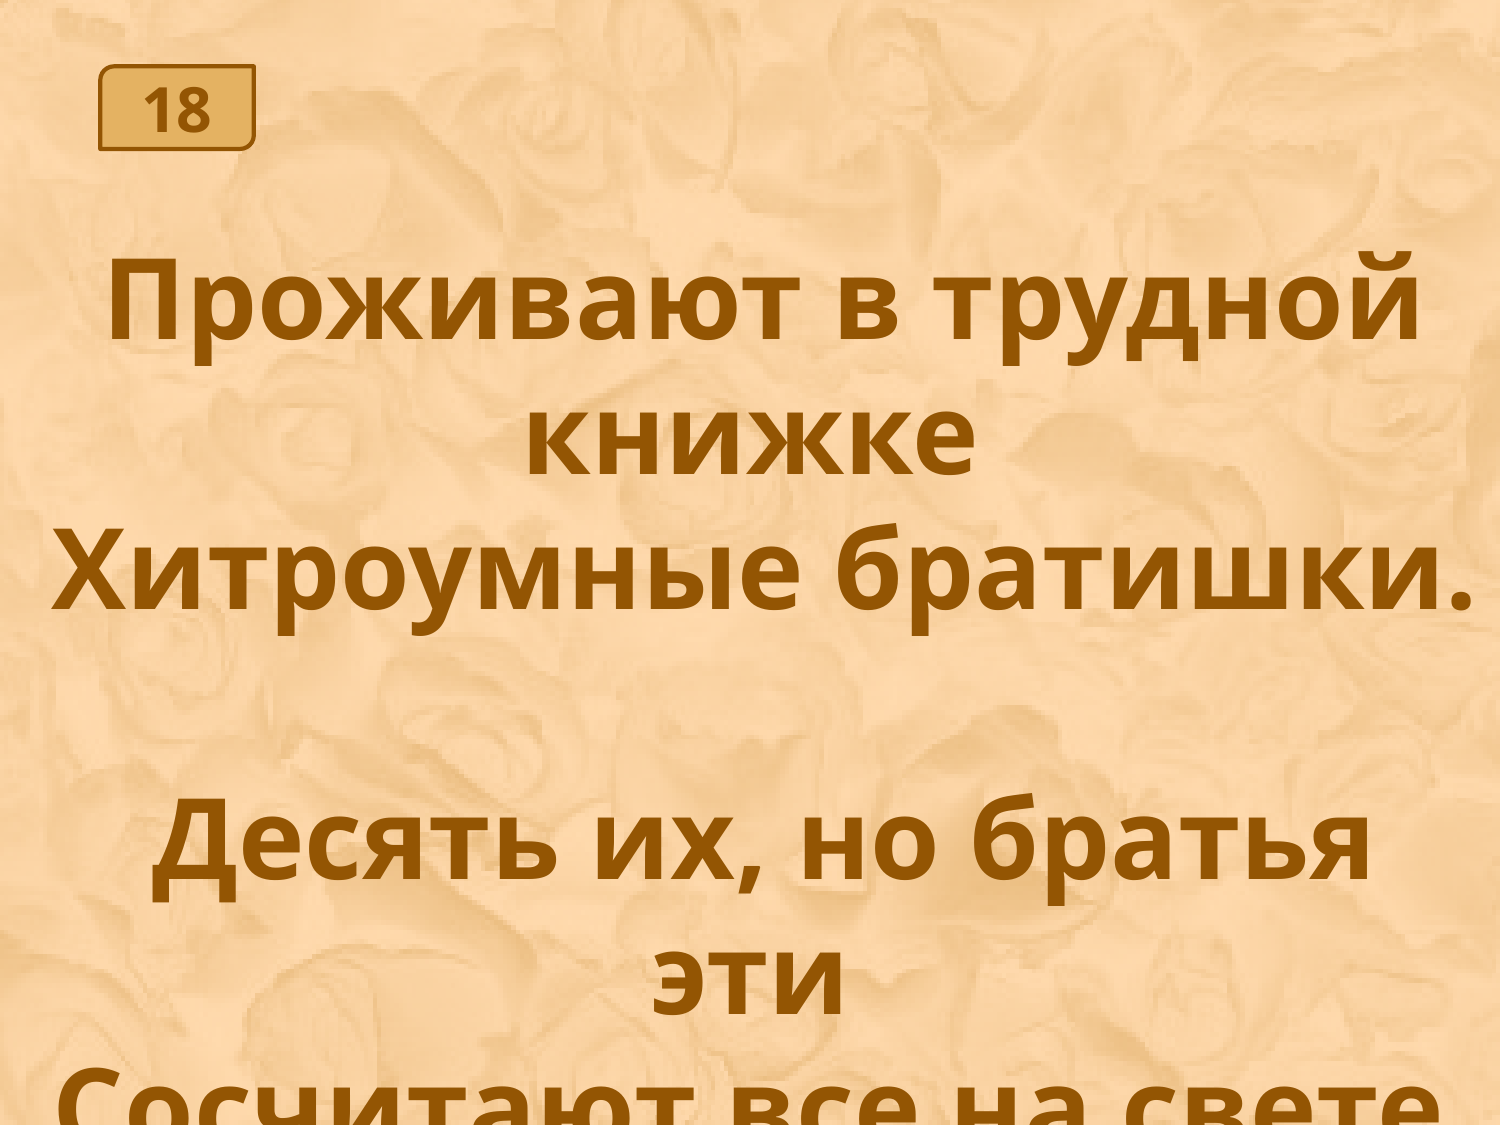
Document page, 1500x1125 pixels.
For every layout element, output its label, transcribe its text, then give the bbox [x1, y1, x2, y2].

text_box 18 [98, 64, 256, 152]
text_box Проживают в трудной книжке Хитроумные братишки. Десять их, но братья эти Сосчитают все на свете. [29, 219, 1500, 1125]
